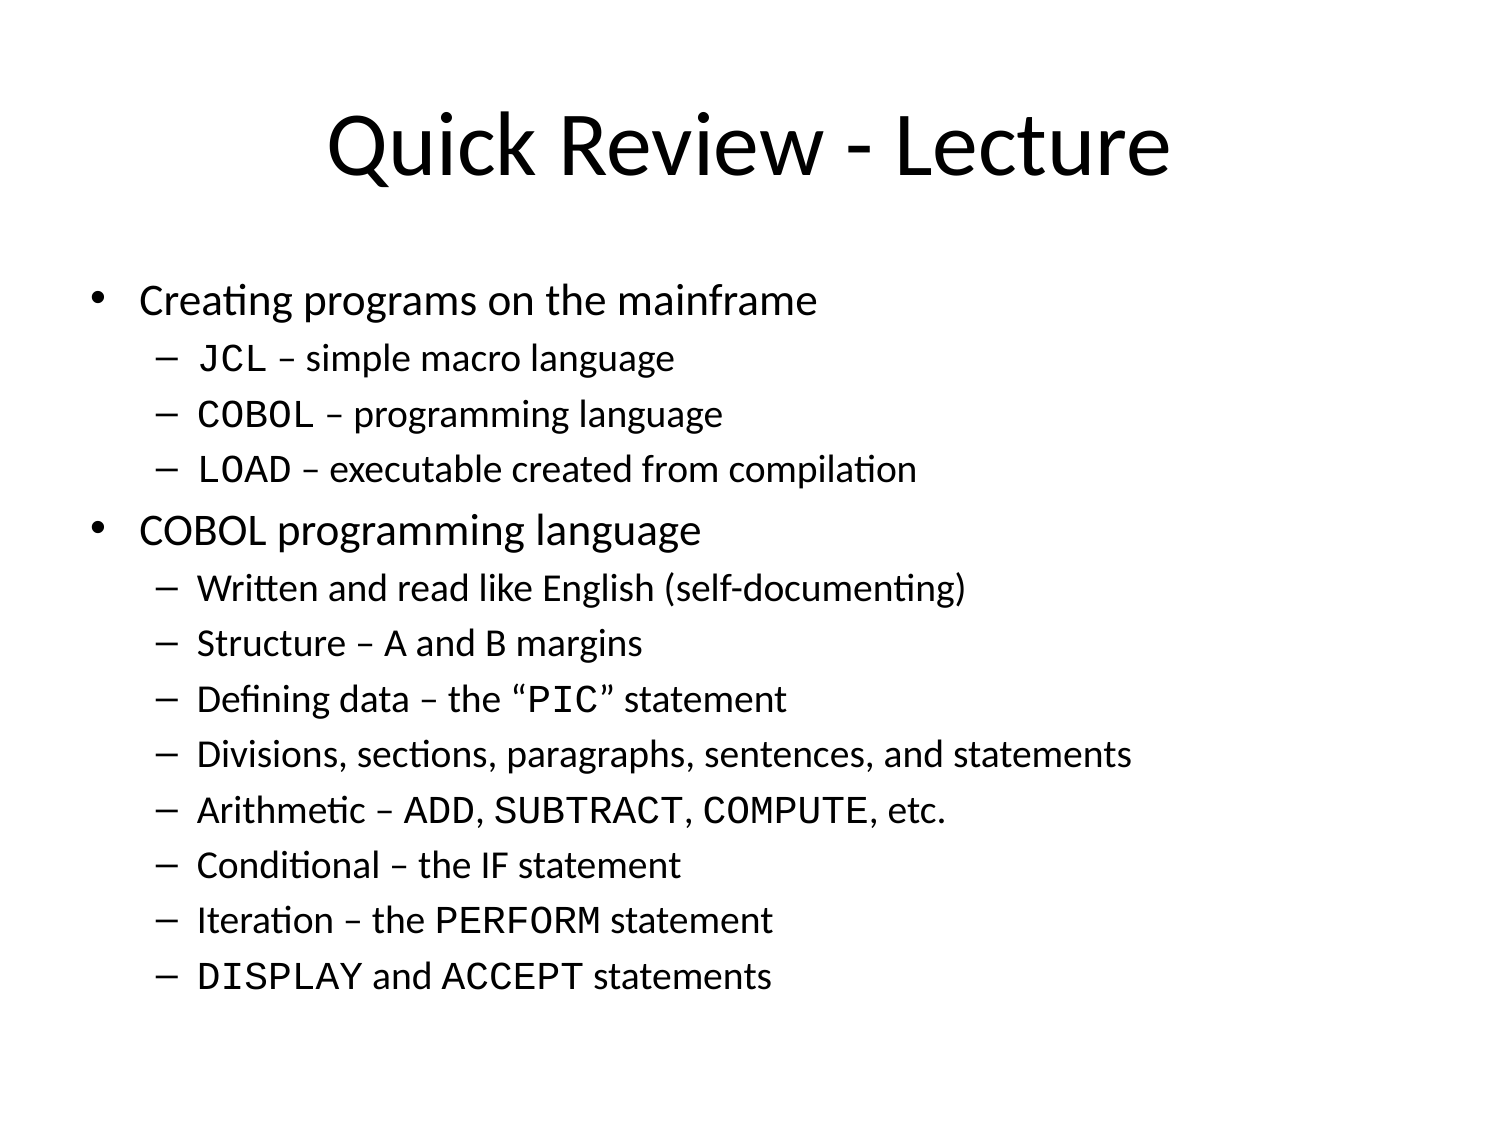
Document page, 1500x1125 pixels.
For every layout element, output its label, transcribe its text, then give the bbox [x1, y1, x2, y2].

list Creating programs on the mainframe JCL – simple macro language COBOL – programming language LOAD – executable created from compilation COBOL programming language Written and read like English (self-documenting) Structure – A and B margins Defining data – the “PIC” statement Divisions, sections, paragraphs, sentences, and statements Arithmetic – ADD, SUBTRACT, COMPUTE, etc. Conditional – the IF statement Iteration – the PERFORM statement DISPLAY and ACCEPT statements [75, 262, 1425, 1005]
title Quick Review - Lecture [75, 45, 1425, 233]
